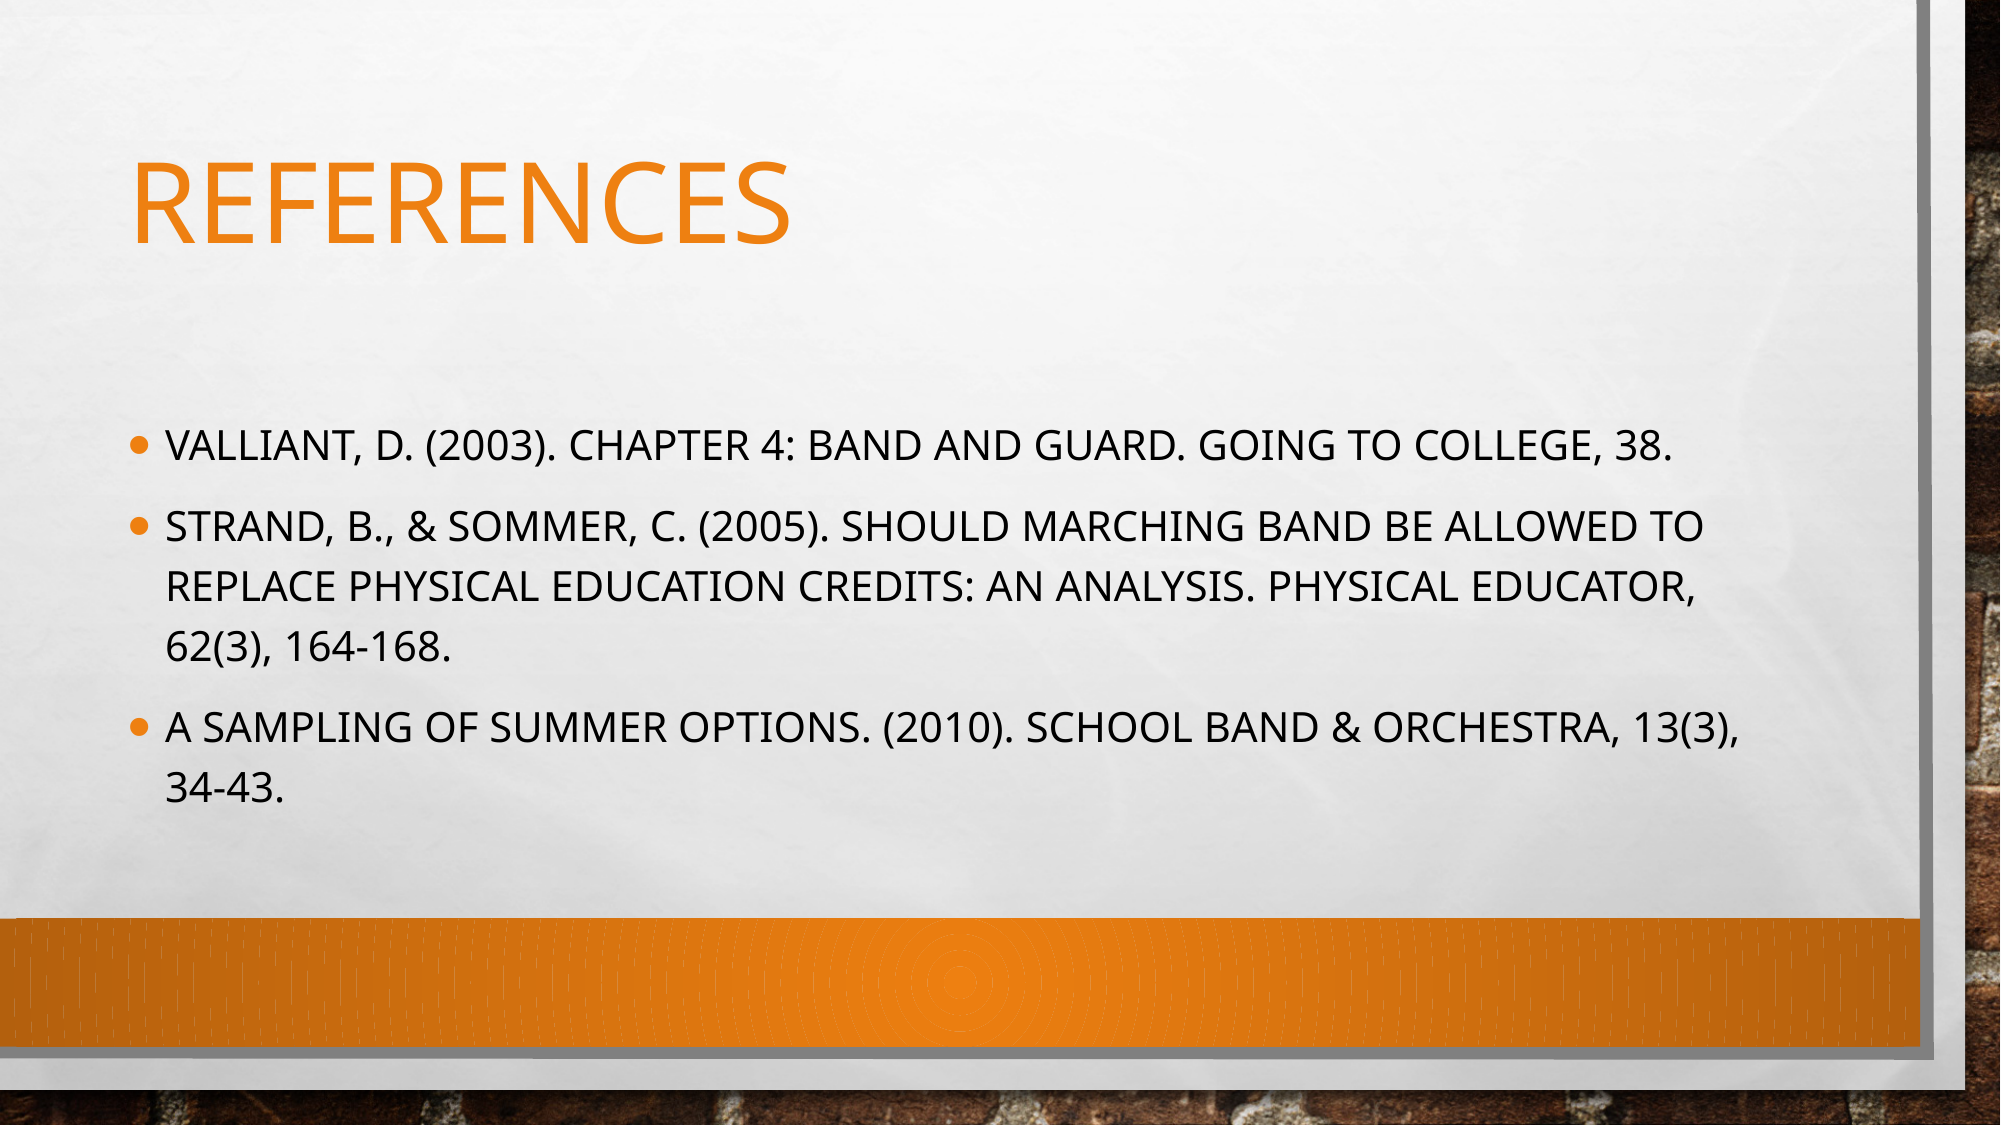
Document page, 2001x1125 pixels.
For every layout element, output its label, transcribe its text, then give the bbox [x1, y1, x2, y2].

title References [112, 112, 1818, 302]
picture [0, 0, 2000, 1125]
list Valliant, D. (2003). Chapter 4: Band and Guard. Going To College, 38. Strand, B., & Sommer, C. (2005). Should Marching Band be Allowed to Replace Physical Education Credits: An Analysis. Physical Educator, 62(3), 164-168. A Sampling of Summer Options. (2010). School Band & Orchestra, 13(3), 34-43. [112, 338, 1818, 882]
